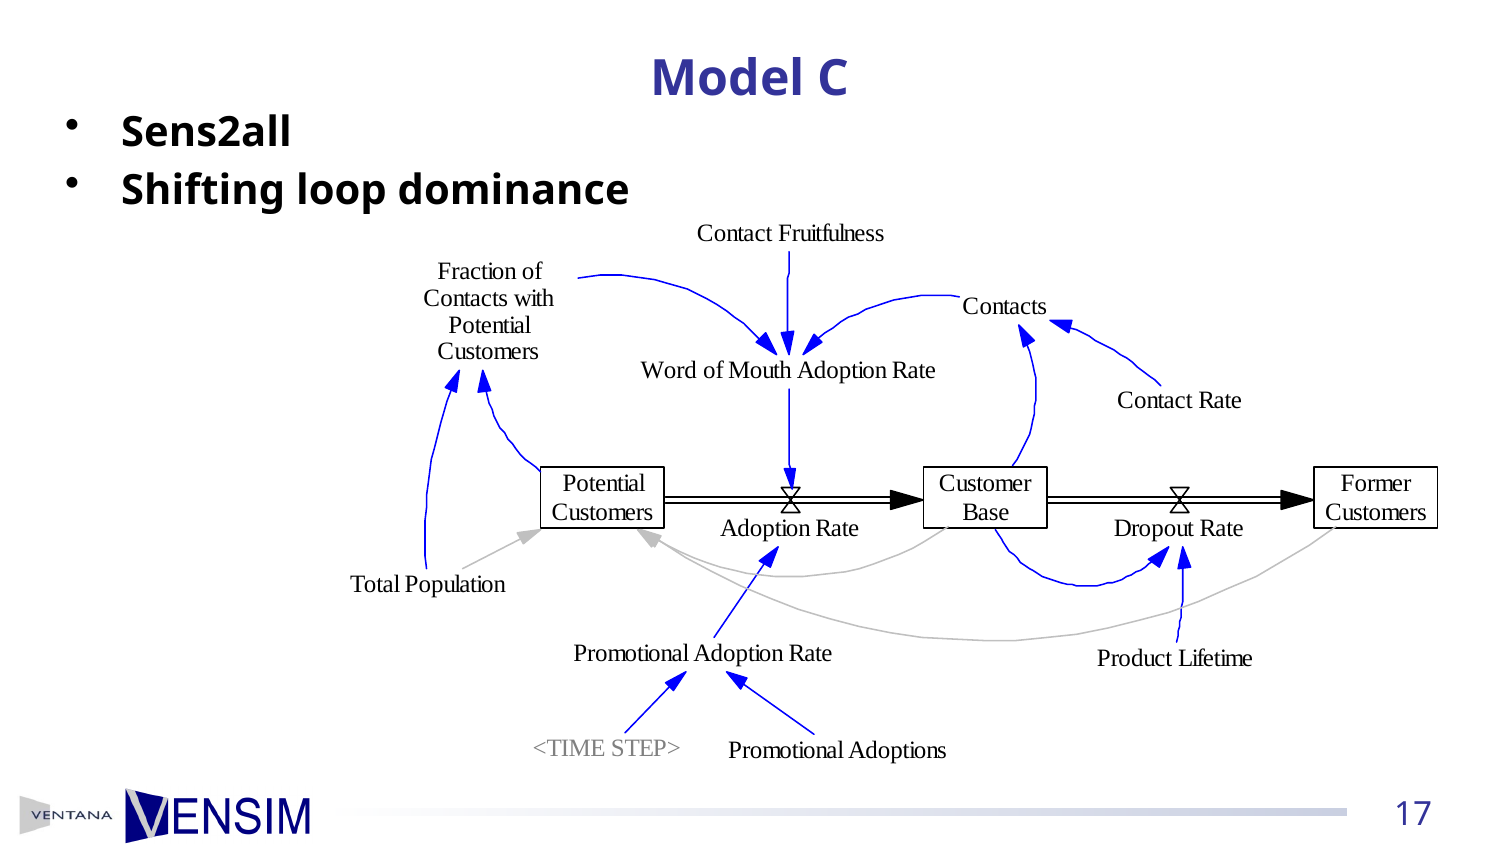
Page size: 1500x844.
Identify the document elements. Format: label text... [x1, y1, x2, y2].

picture [0, 786, 313, 844]
picture [337, 209, 1468, 779]
title Model C [112, 0, 1388, 151]
list Sens2all Shifting loop dominance [49, 96, 1326, 460]
